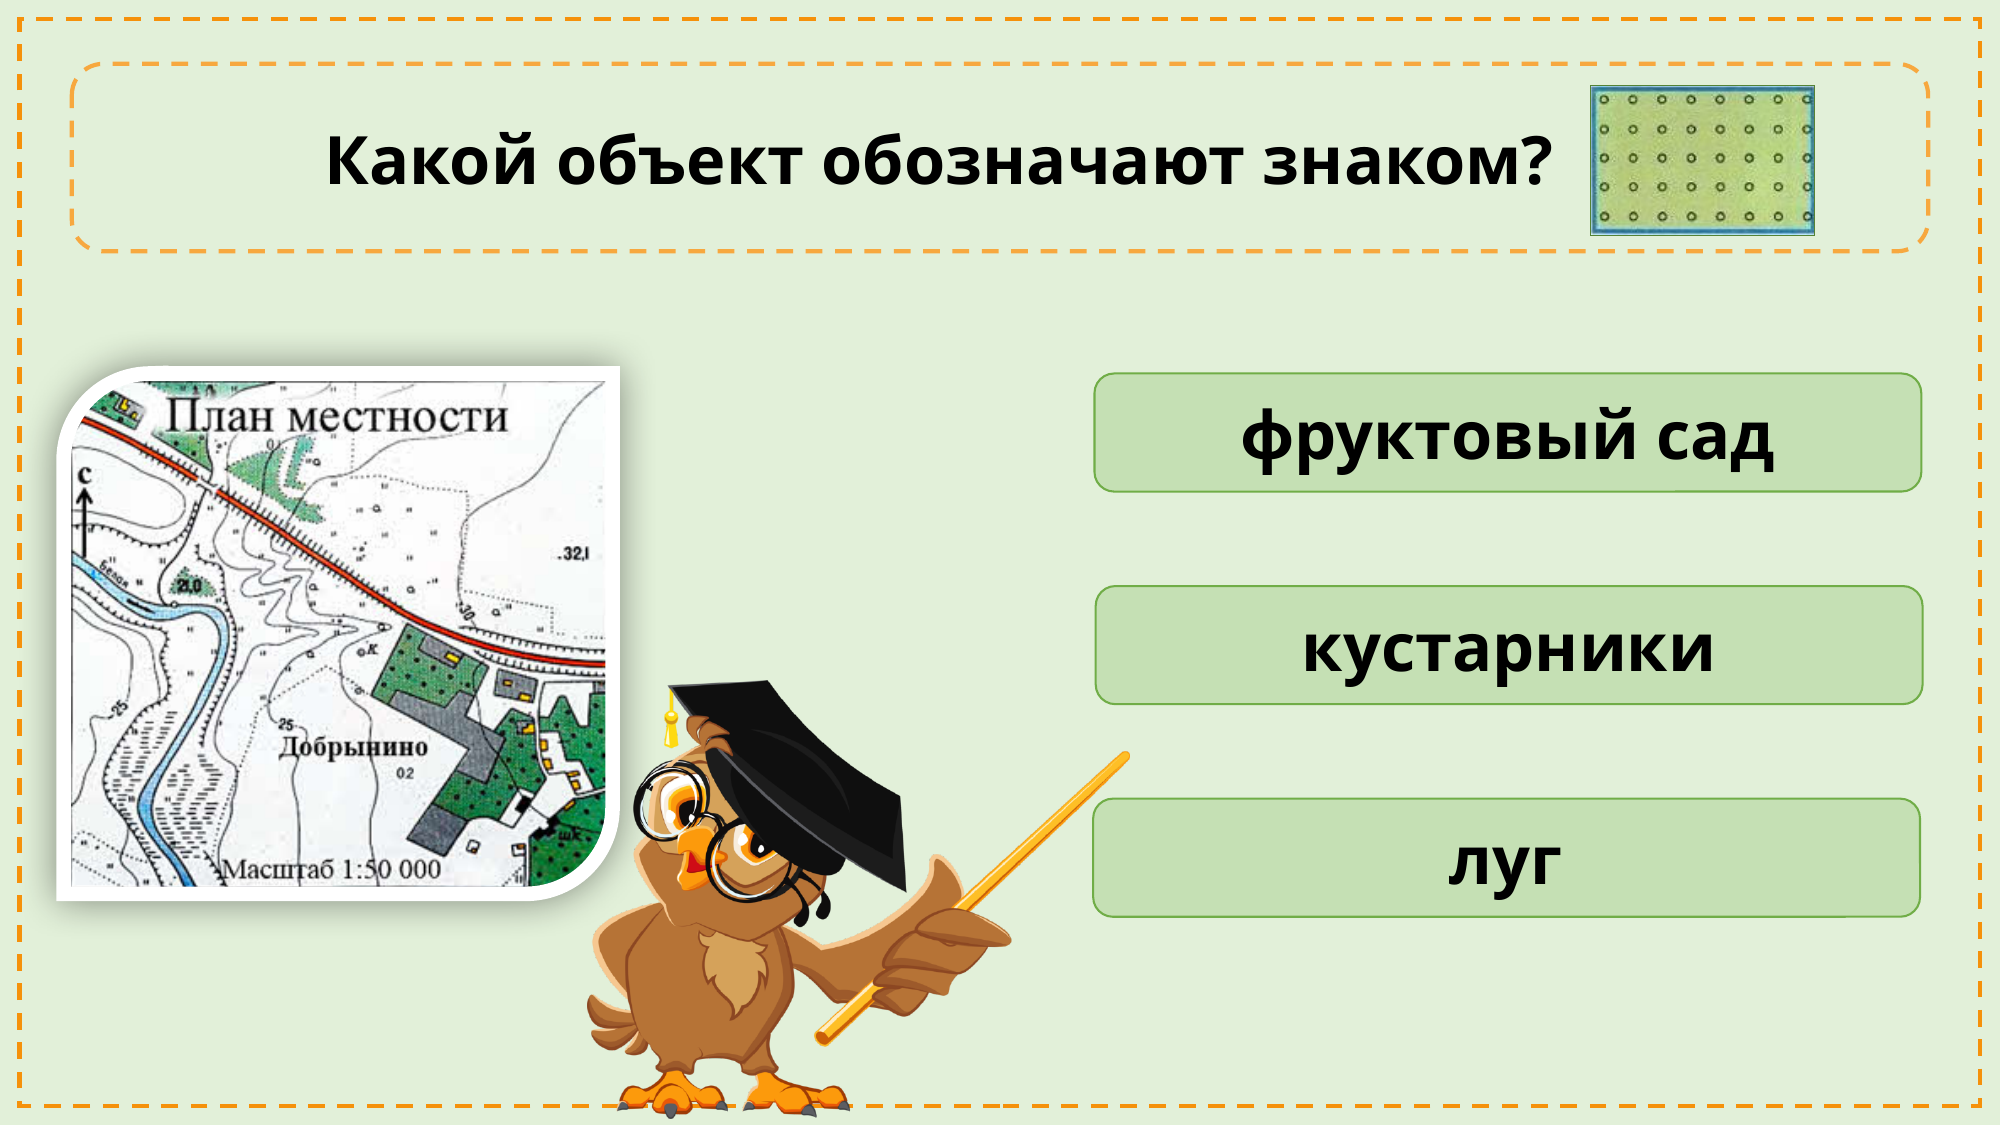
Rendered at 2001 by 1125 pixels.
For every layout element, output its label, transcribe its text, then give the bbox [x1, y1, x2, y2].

text_box [18, 18, 1981, 1107]
picture [63, 373, 1130, 1119]
picture [1590, 85, 1815, 236]
text_box Какой объект обозначают знаком? [70, 62, 1930, 253]
